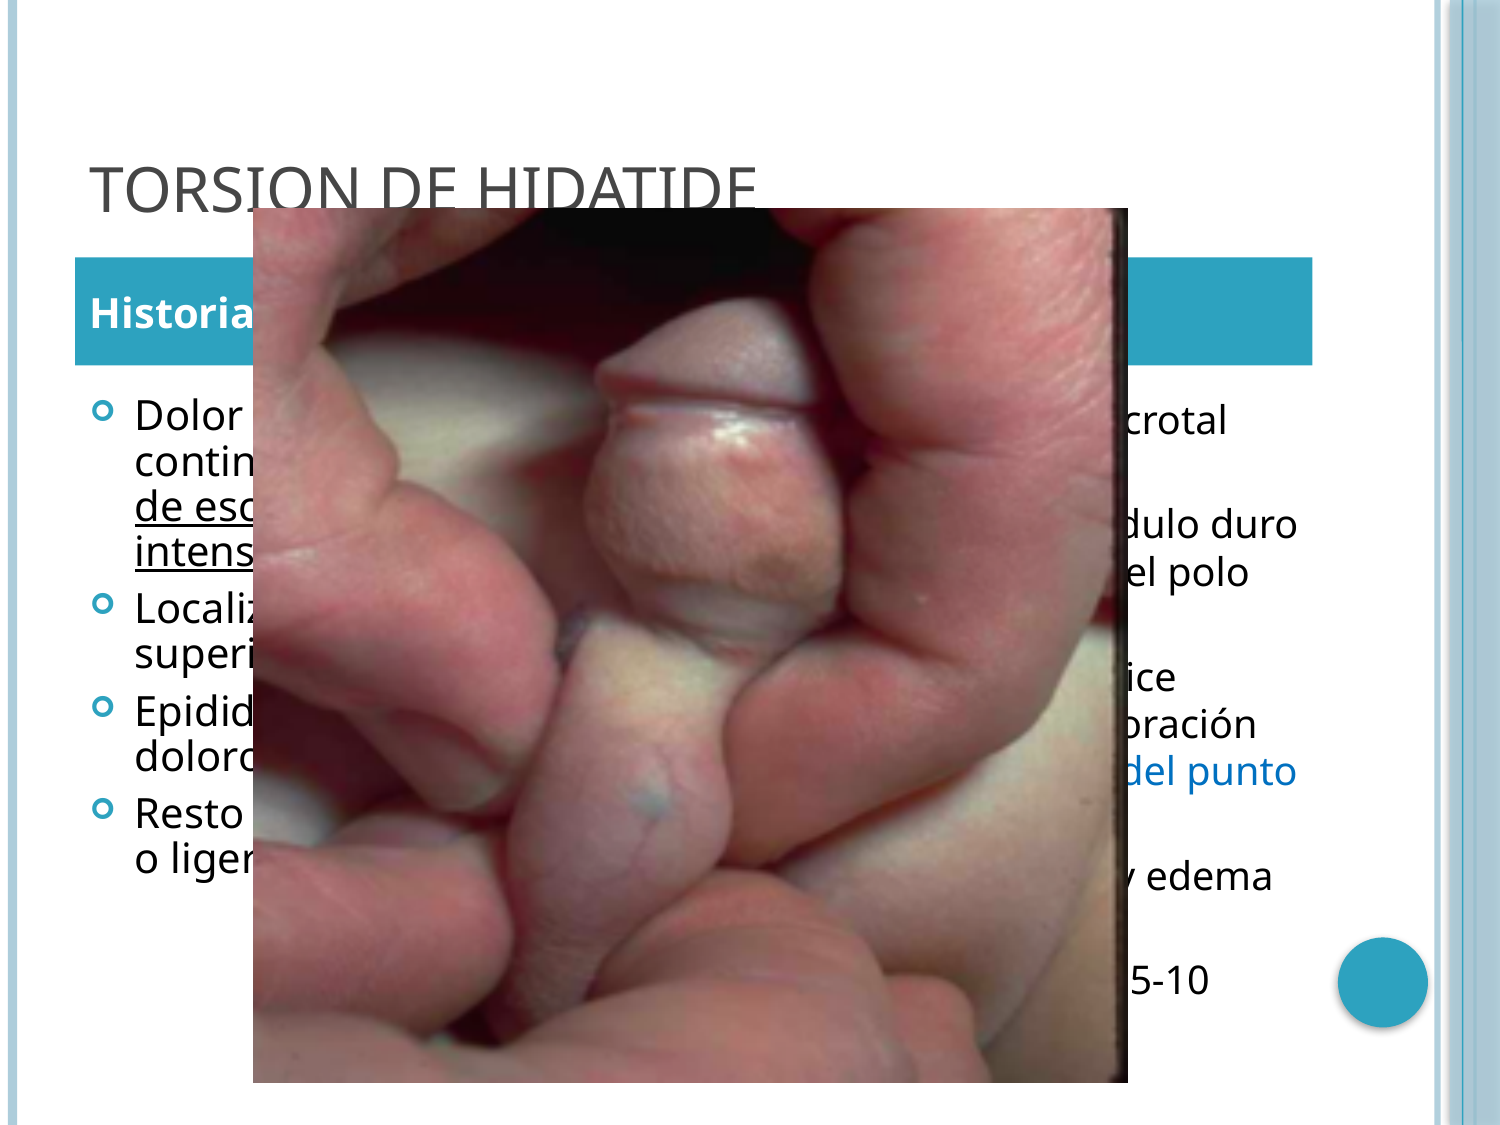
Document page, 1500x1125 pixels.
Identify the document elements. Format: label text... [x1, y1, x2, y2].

title Torsion de Hidatide [75, 44, 1313, 233]
list Dolor de comienzo súbito, continuo e intermitente; de escasa o moderada intensidad Localizado en polo superior del testículo Epididímo agrandado y doloroso Resto del testículo normal o ligeramente doloroso [75, 387, 247, 1025]
list Eritema y tumor escrotal (variable) Puede palparse nódulo duro y muy doloroso en el polo superior. Puede verse apéndice gangrenado de coloración oscura signo del punto azul Hidrocele reactivo y edema de pared escrotal Duración síntomas 5-10 días. [1134, 387, 1318, 1059]
picture [253, 207, 1129, 1083]
list Historia [75, 257, 247, 366]
list Examen Físico [1134, 257, 1313, 366]
